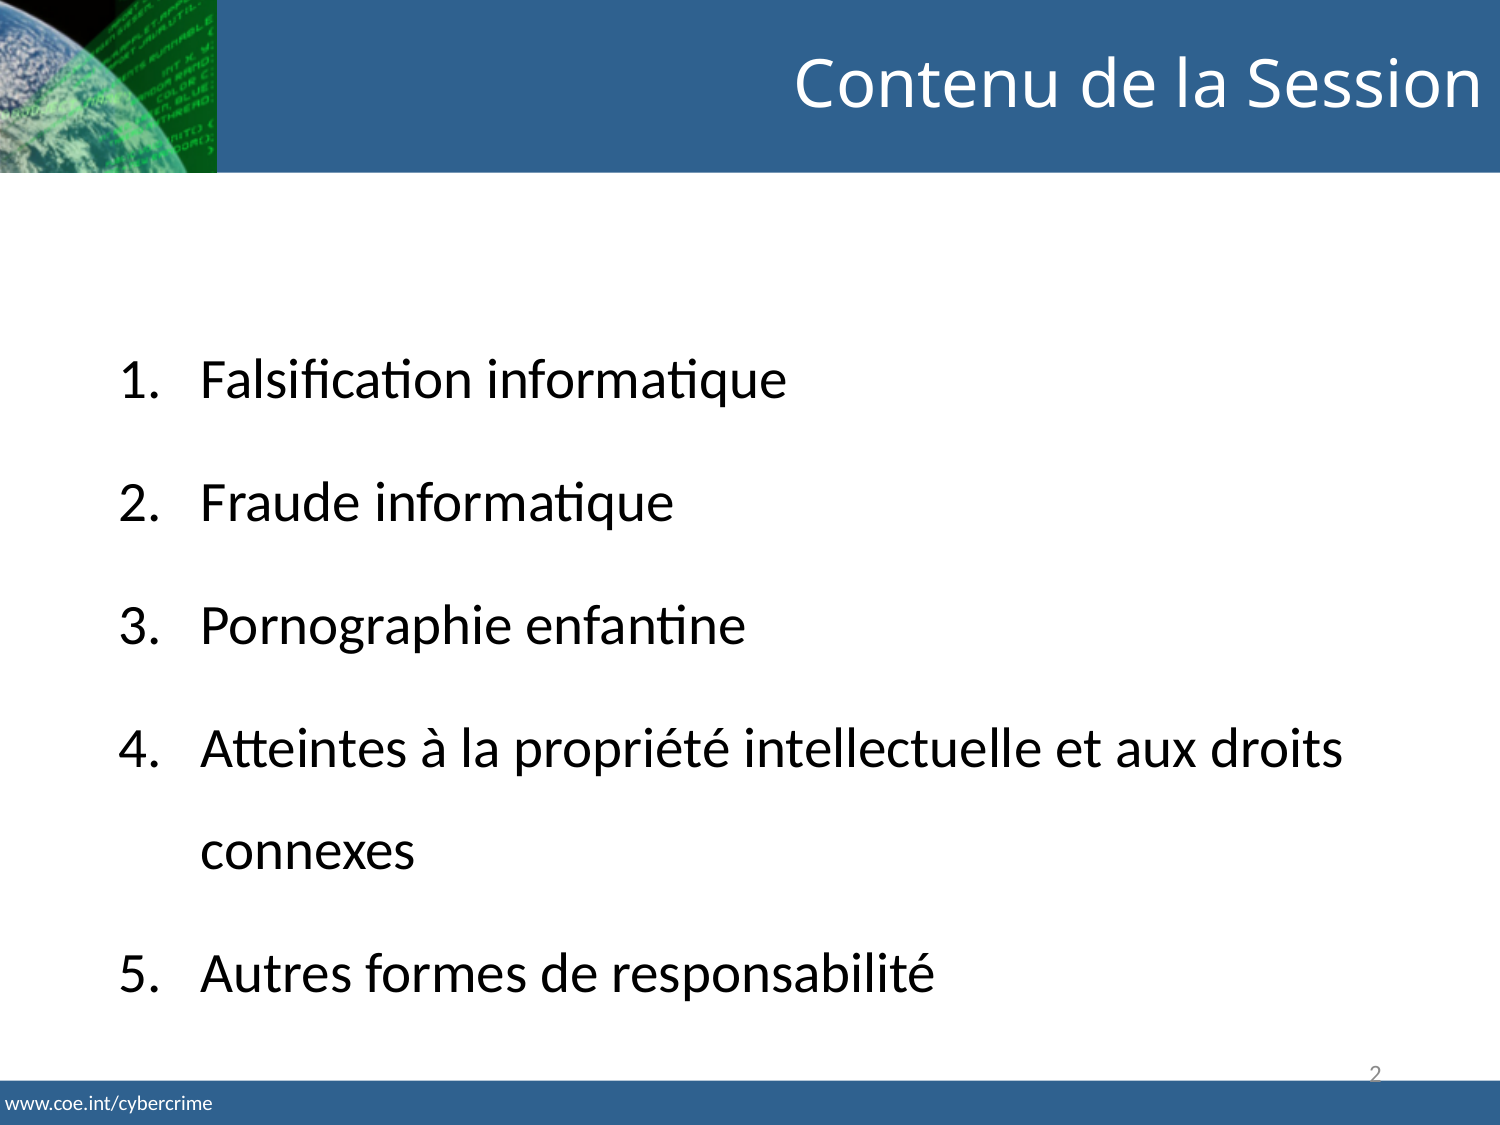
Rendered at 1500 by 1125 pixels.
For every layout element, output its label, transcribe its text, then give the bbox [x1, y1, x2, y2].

picture [0, 0, 217, 173]
list Contenu de la Session [421, 0, 1500, 172]
slide_number 2 [1059, 1042, 1397, 1103]
list Falsification informatique Fraude informatique Pornographie enfantine Atteintes à la propriété intellectuelle et aux droits connexes Autres formes de responsabilité [103, 299, 1397, 1014]
